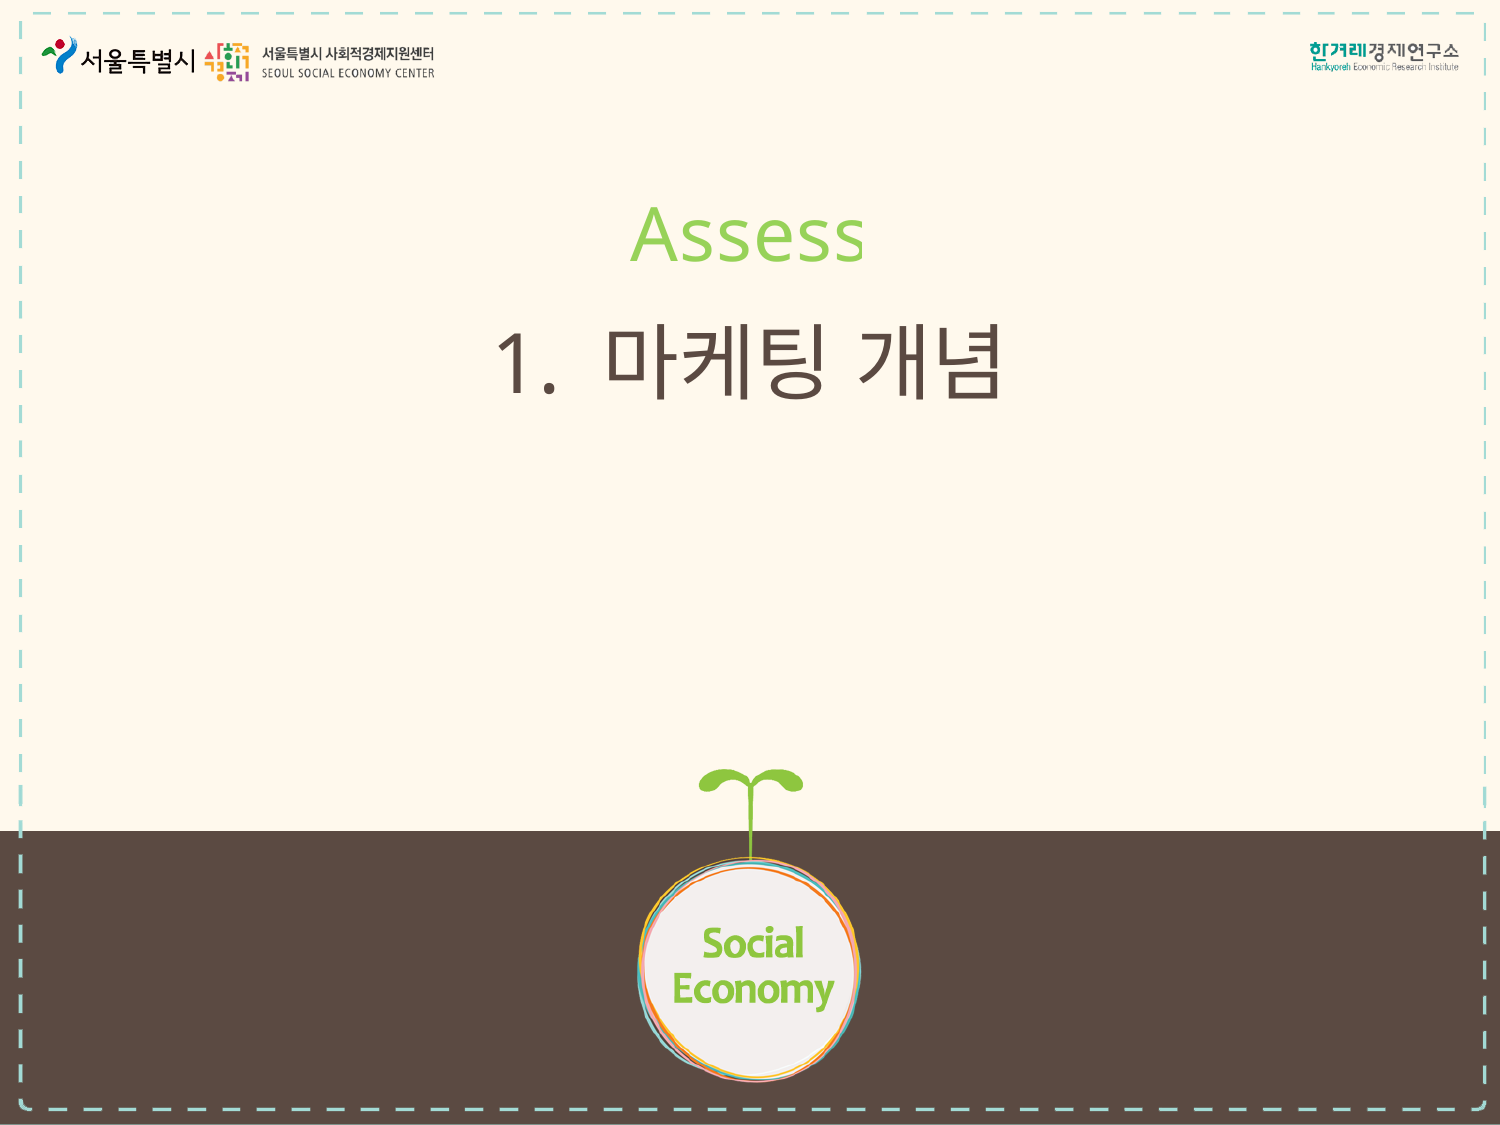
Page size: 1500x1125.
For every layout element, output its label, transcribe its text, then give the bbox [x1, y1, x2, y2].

title 1. 마케팅 개념 [112, 302, 1388, 433]
picture [0, 0, 1500, 1125]
list Assess [561, 178, 939, 285]
